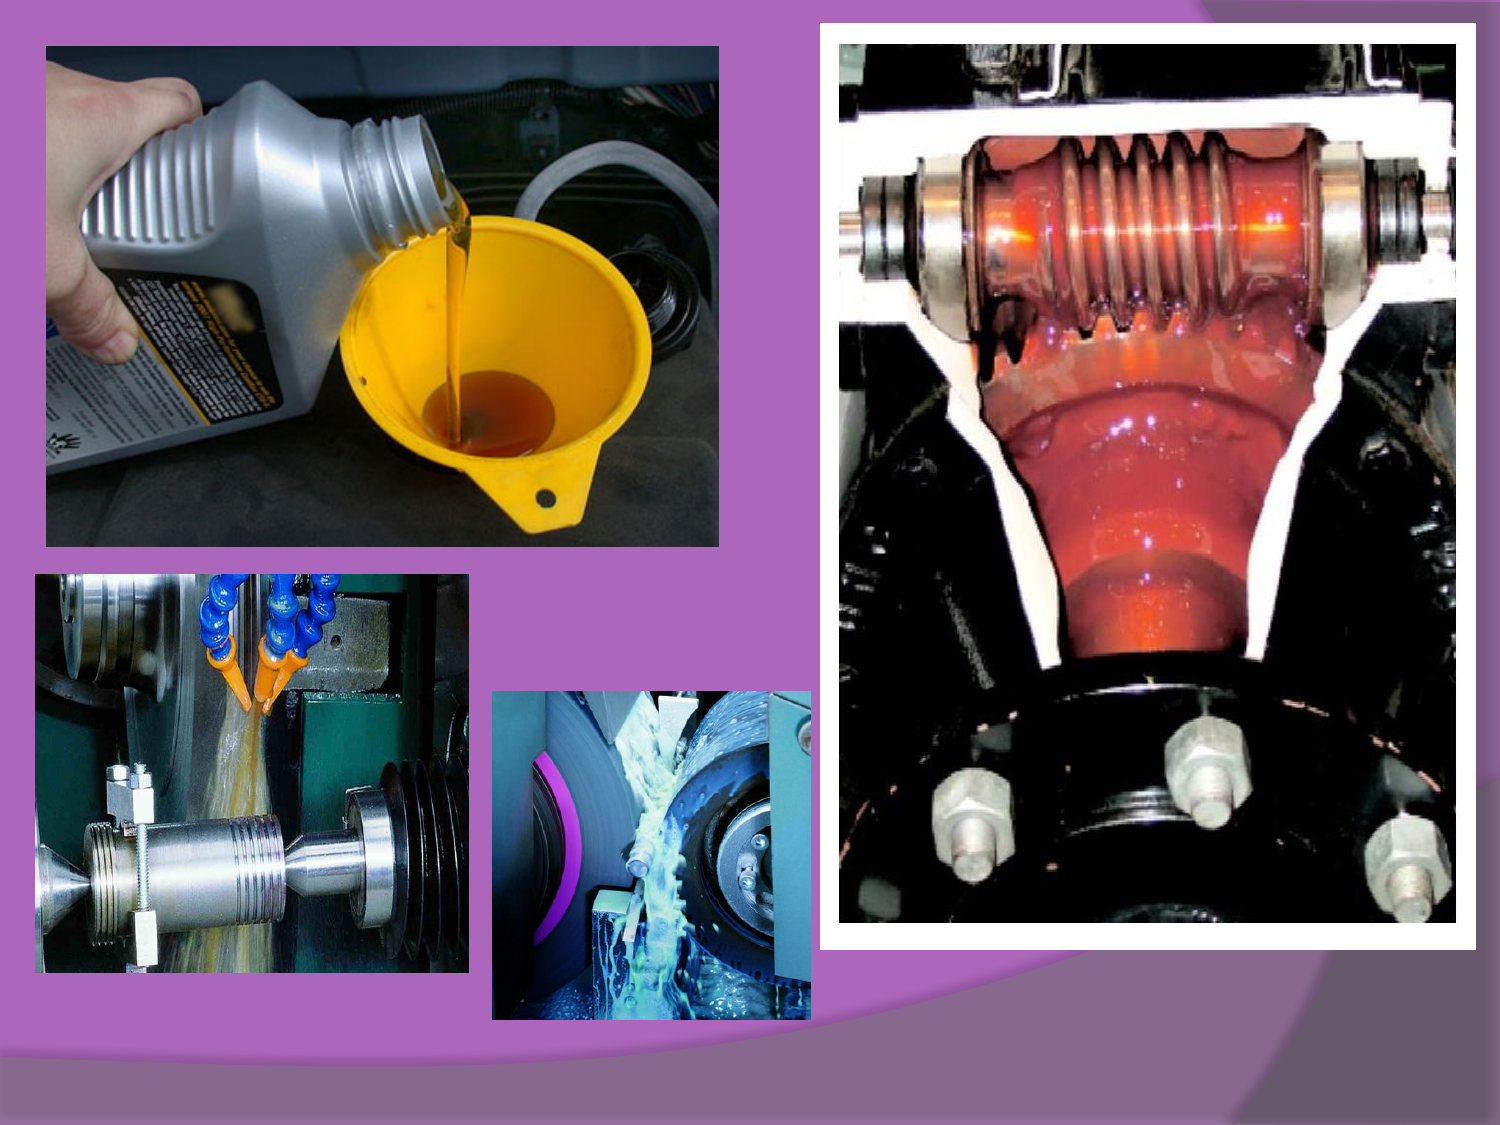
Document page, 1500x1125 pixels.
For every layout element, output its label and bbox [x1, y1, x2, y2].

picture [46, 46, 720, 548]
picture [491, 690, 811, 1020]
picture [819, 22, 1476, 950]
picture [34, 573, 470, 974]
